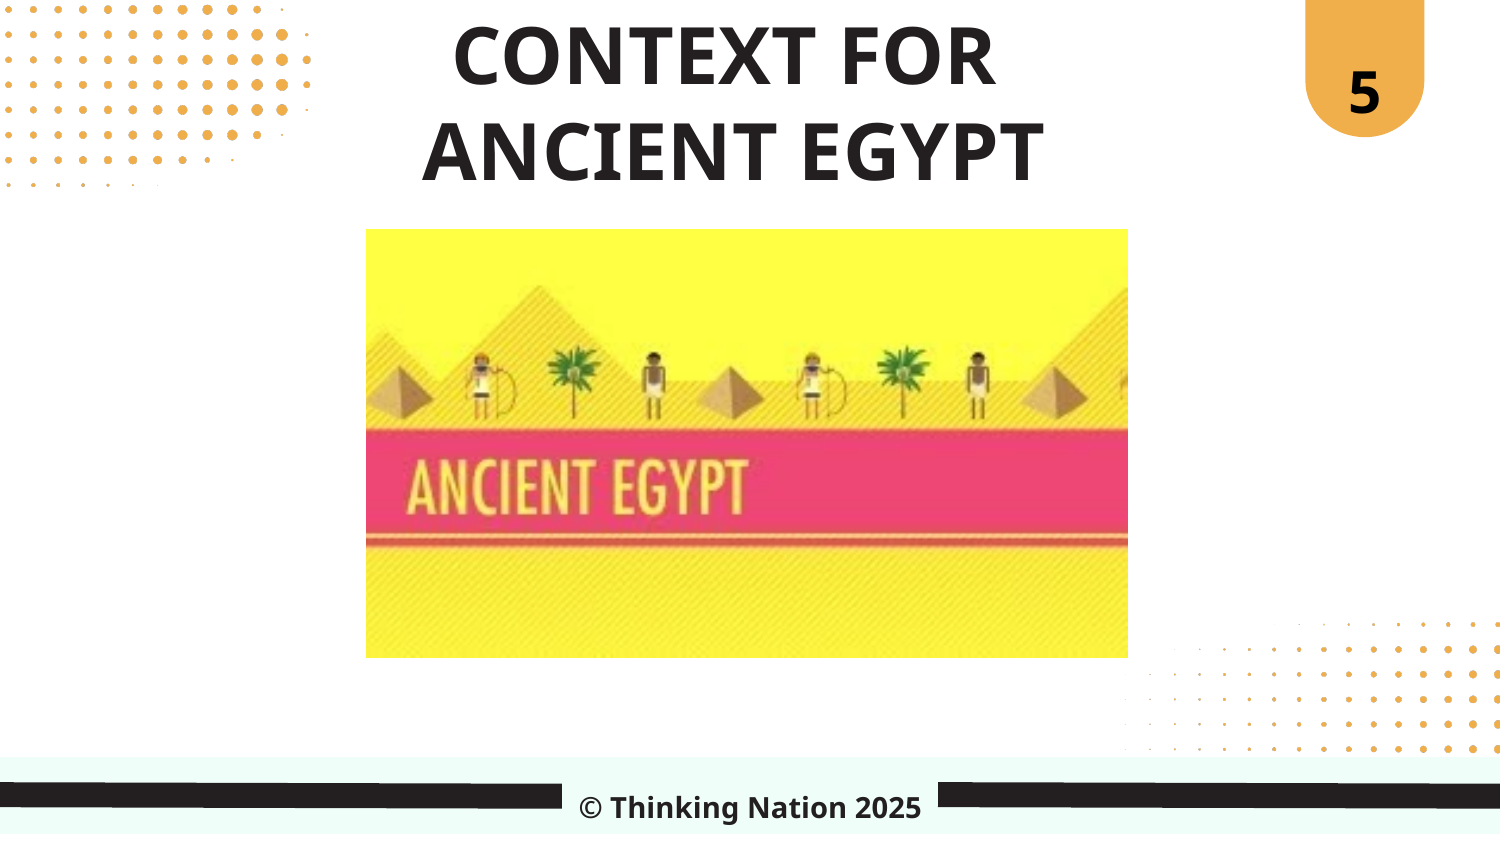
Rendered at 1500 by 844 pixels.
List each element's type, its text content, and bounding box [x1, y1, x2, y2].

picture [366, 229, 1128, 659]
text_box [1300, 0, 1430, 138]
text_box CONTEXT FOR ANCIENT EGYPT [130, 5, 1339, 196]
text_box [0, 756, 1500, 835]
text_box [0, 0, 311, 187]
text_box [1100, 622, 1500, 755]
